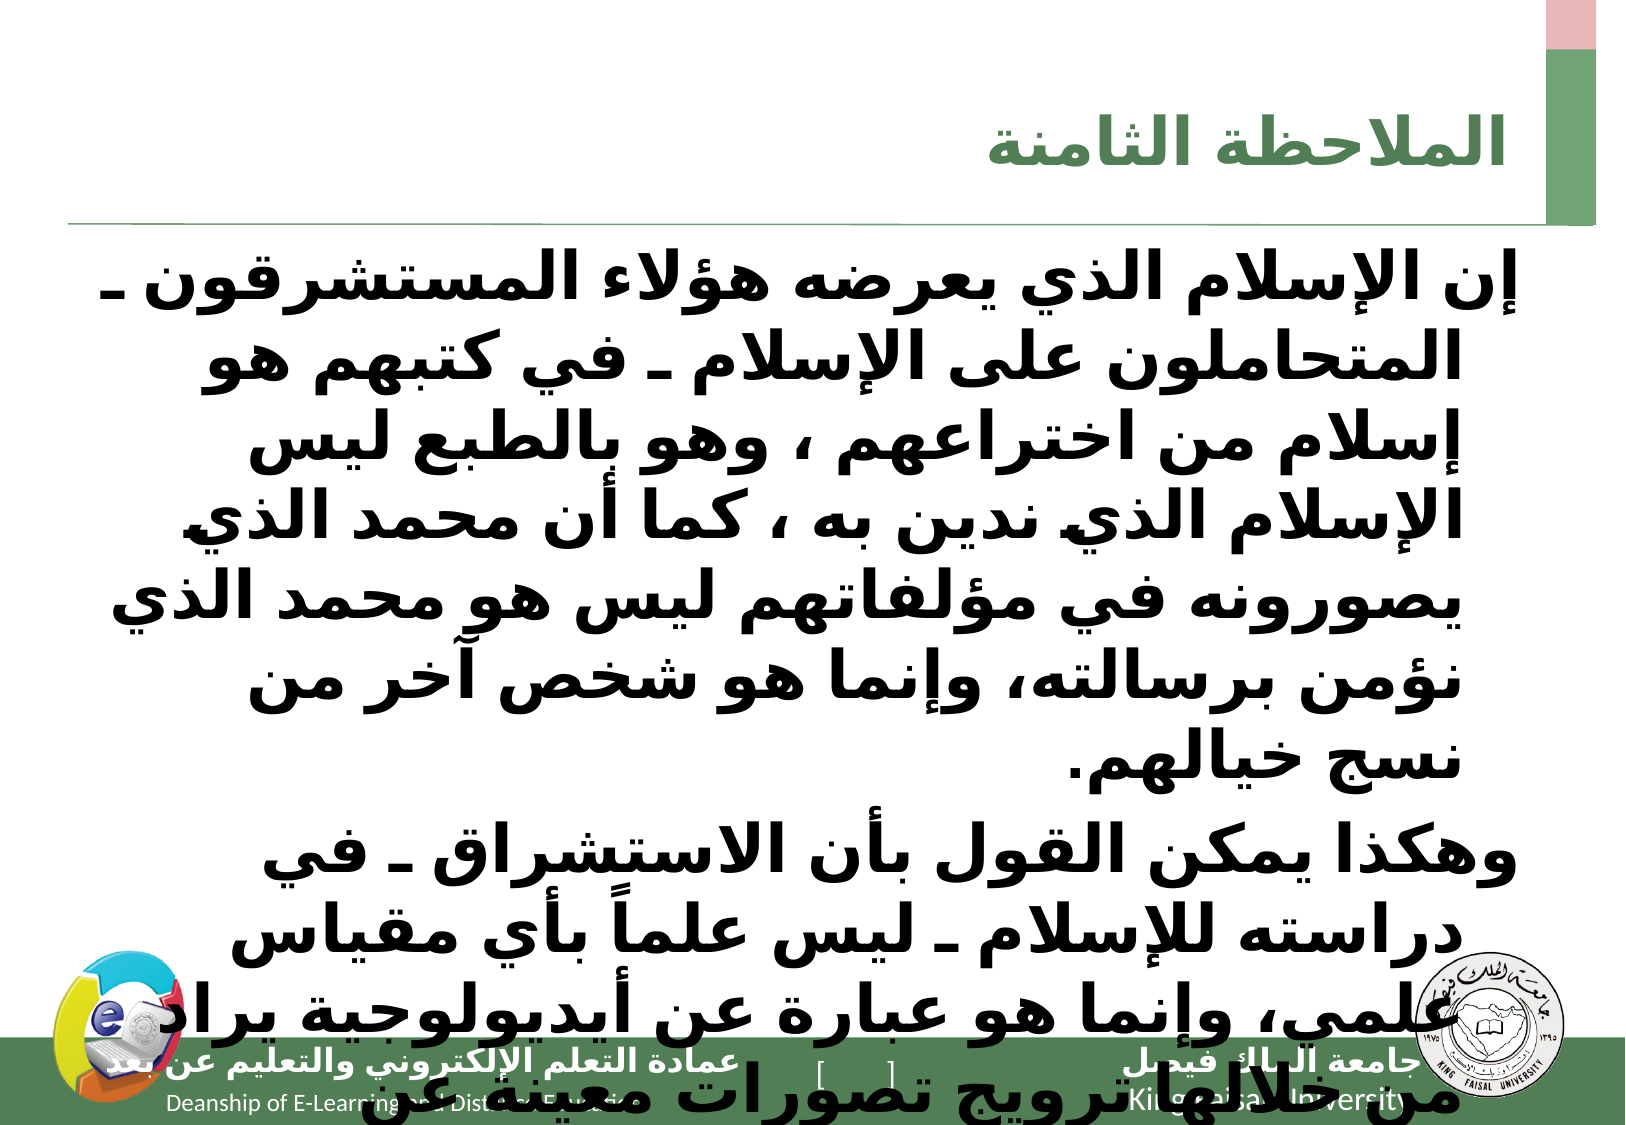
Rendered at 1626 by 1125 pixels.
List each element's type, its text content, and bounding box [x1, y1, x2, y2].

title الملاحظة الثامنة [80, 44, 1544, 233]
list إن الإسلام الذي يعرضه هؤلاء المستشرقون ـ المتحاملون على الإسلام ـ في كتبهم هو إسلام من اختراعهم ، وهو بالطبع ليس الإسلام الذي ندين به ، كما أن محمد الذي يصورونه في مؤلفاتهم ليس هو محمد الذي نؤمن برسالته، وإنما هو شخص آخر من نسج خيالهم. وهكذا يمكن القول بأن الاستشراق ـ في دراسته للإسلام ـ ليس علماً بأي مقياس علمي، وإنما هو عبارة عن أيديولوجية يراد من خلالها ترويج تصورات معينة عن الإسلام، بصرف النظر عما إذا كانت هذه التصورات قائمة على حقائق أو مرتكزة على أوهام وافتراءات . [74, 224, 1538, 1038]
picture [50, 949, 188, 1104]
picture [1412, 949, 1567, 1100]
picture [170, 1097, 178, 1104]
